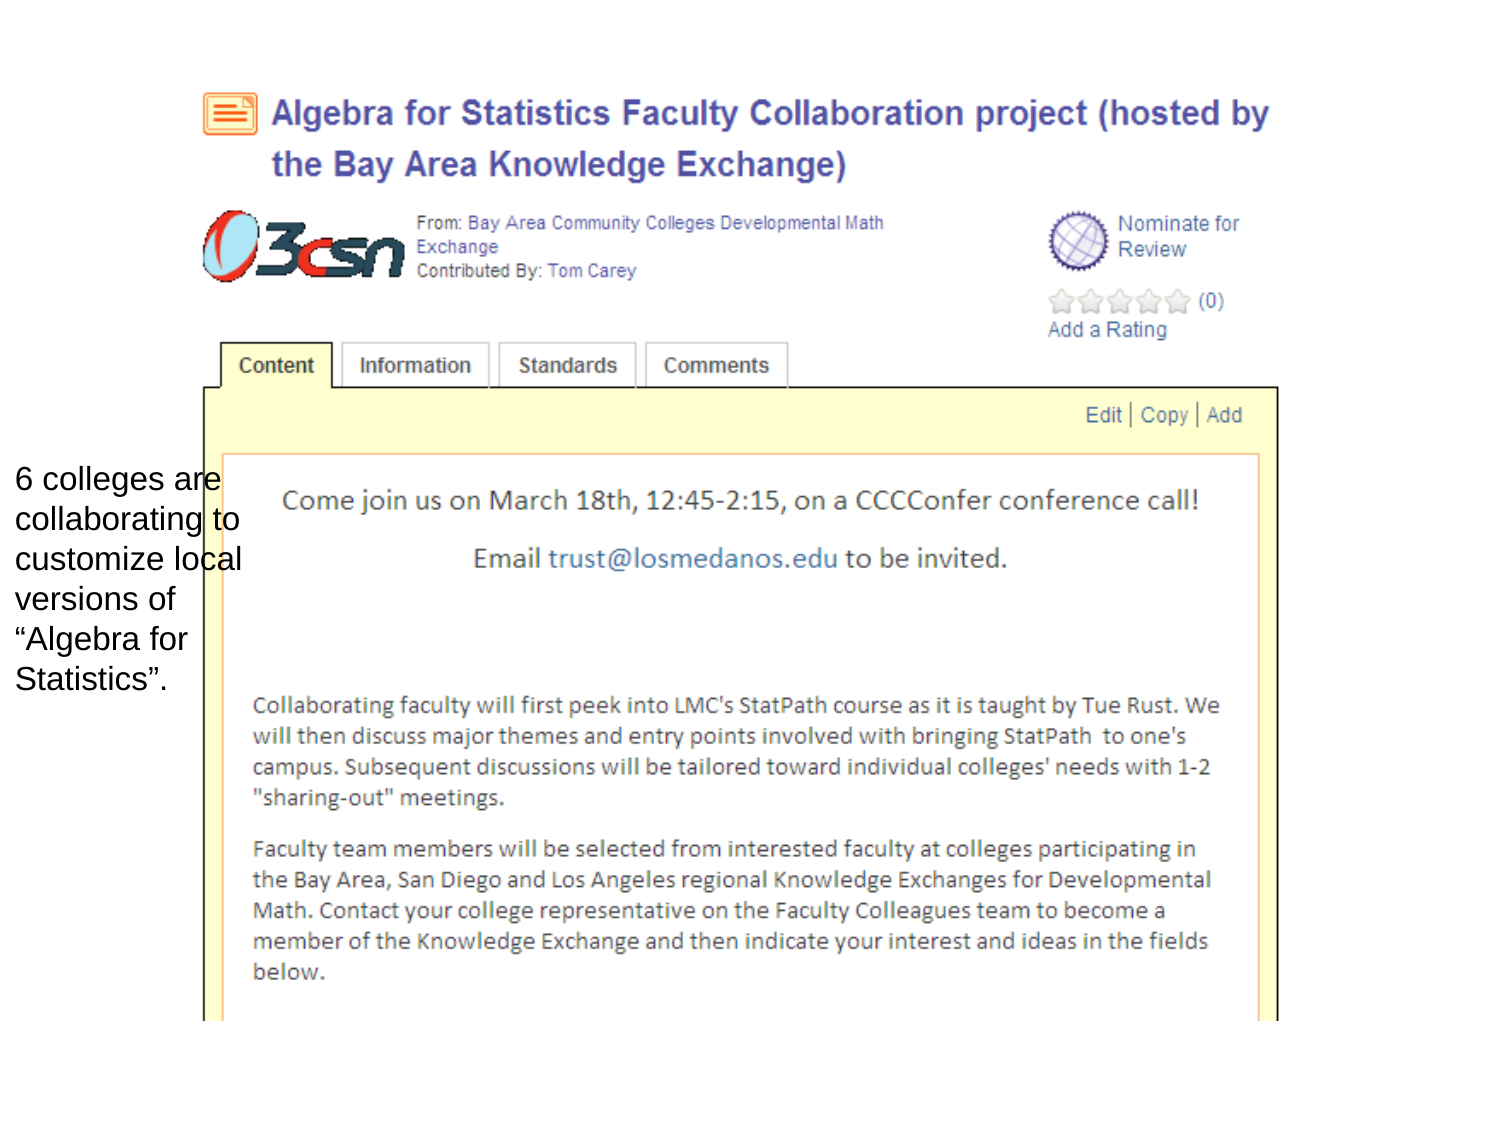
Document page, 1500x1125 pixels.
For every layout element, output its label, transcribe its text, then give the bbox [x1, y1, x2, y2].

picture [199, 74, 1289, 1021]
text_box 6 colleges are collaborating to customize local versions of “Algebra for Statistics”. [0, 449, 194, 705]
